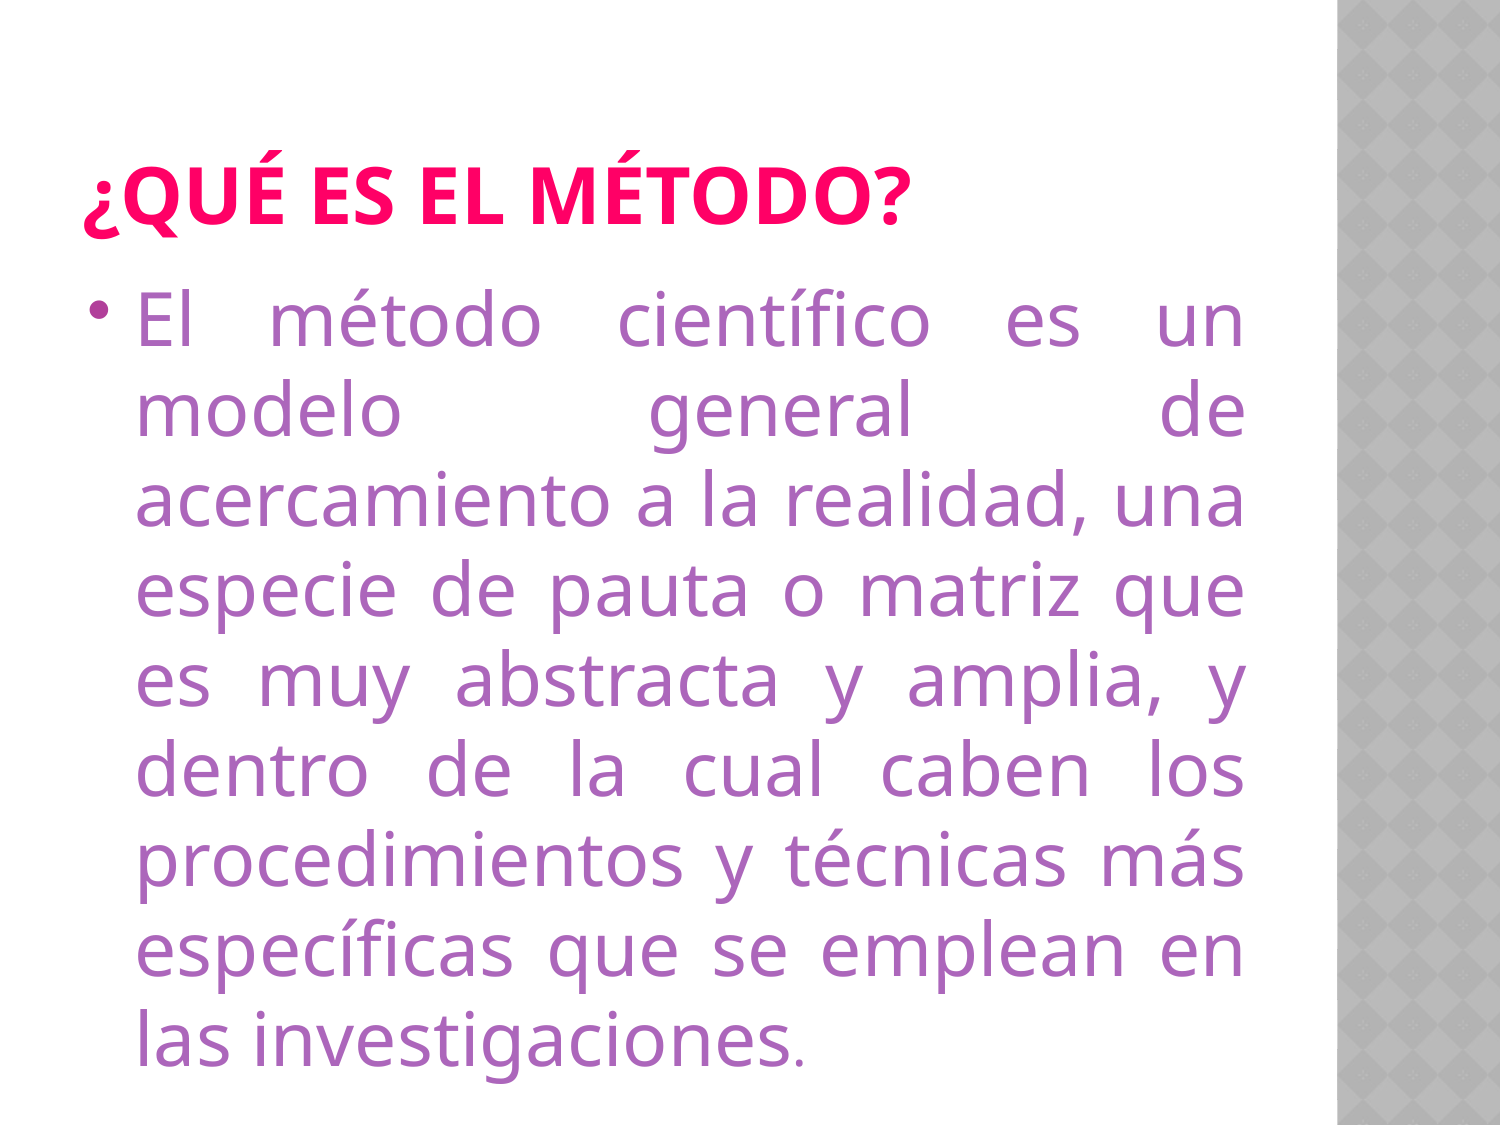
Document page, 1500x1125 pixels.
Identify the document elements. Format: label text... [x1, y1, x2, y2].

title ¿QUÉ ES EL MÉTODO? [75, 52, 1263, 240]
list El método científico es un modelo general de acercamiento a la realidad, una especie de pauta o matriz que es muy abstracta y amplia, y dentro de la cual caben los procedimientos y técnicas más específicas que se emplean en las investigaciones. [75, 264, 1263, 1059]
